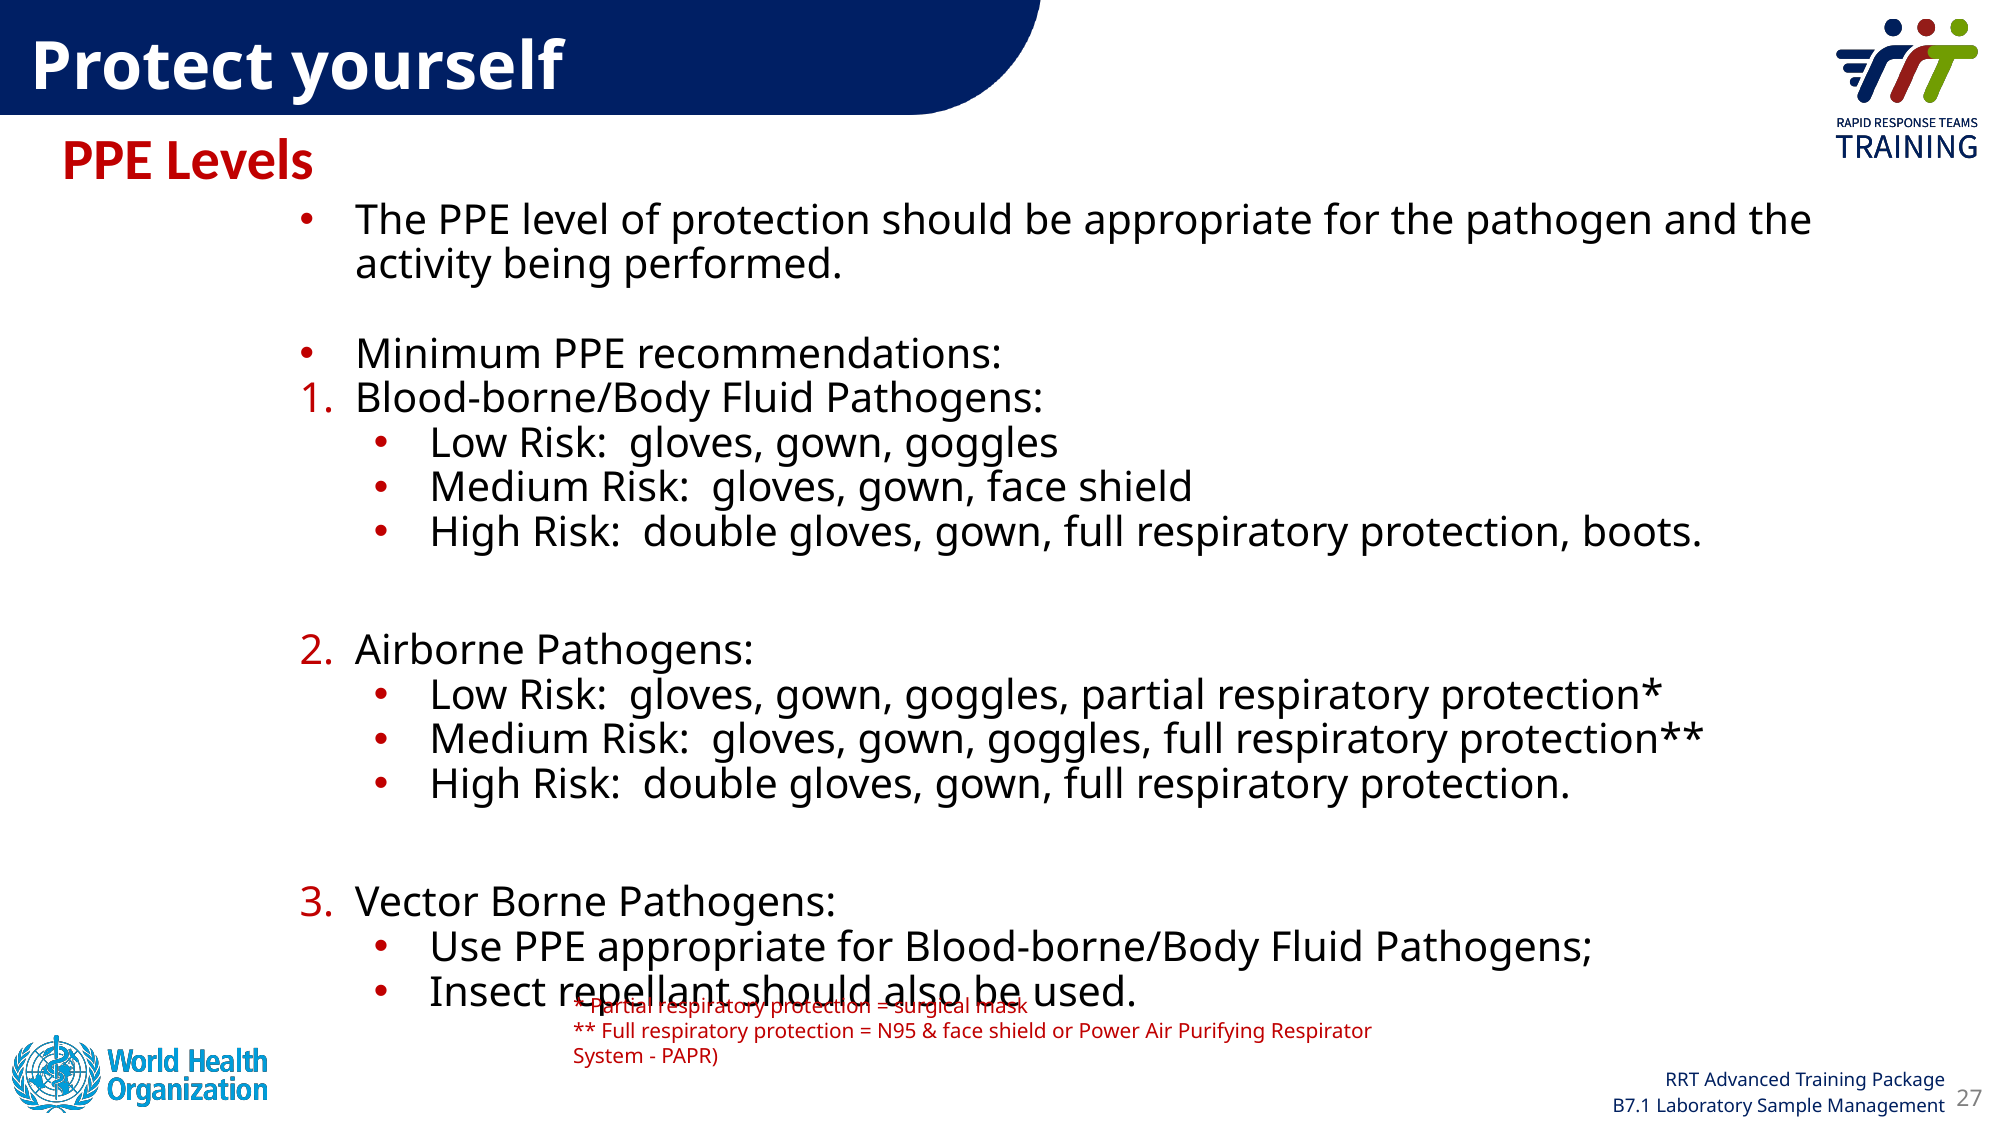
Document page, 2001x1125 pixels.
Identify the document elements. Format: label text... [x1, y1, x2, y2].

picture [22, 1062, 26, 1077]
picture [59, 1035, 267, 1113]
picture [12, 1035, 54, 1068]
picture [1835, 19, 1978, 167]
picture [12, 1083, 48, 1113]
text_box * Partial respiratory protection = surgical mask ** Full respiratory protection = N95 & face shield or Power Air Purifying Respirator System - PAPR) [564, 983, 1436, 1077]
picture [30, 1083, 37, 1091]
picture [34, 1054, 43, 1078]
picture [71, 1053, 90, 1091]
picture [40, 1062, 47, 1070]
picture [50, 1108, 62, 1113]
picture [46, 1056, 54, 1062]
text_box Protect yourself [22, 15, 1000, 122]
text_box PPE Levels [54, 113, 1049, 199]
list The PPE level of protection should be appropriate for the pathogen and the activity being performed. Minimum PPE recommendations: Blood-borne/Body Fluid Pathogens: Low Risk: gloves, gown, goggles Medium Risk: gloves, gown, face shield High Risk: double gloves, gown, full respiratory protection, boots. Airborne Pathogens: Low Risk: gloves, gown, goggles, partial respiratory protection* Medium Risk: gloves, gown, goggles, full respiratory protection** High Risk: double gloves, gown, full respiratory protection. Vector Borne Pathogens: Use PPE appropriate for Blood-borne/Body Fluid Pathogens; Insect repellant should also be used. [291, 190, 1822, 994]
picture [36, 1088, 78, 1105]
picture [0, 0, 1042, 115]
picture [24, 1054, 36, 1087]
